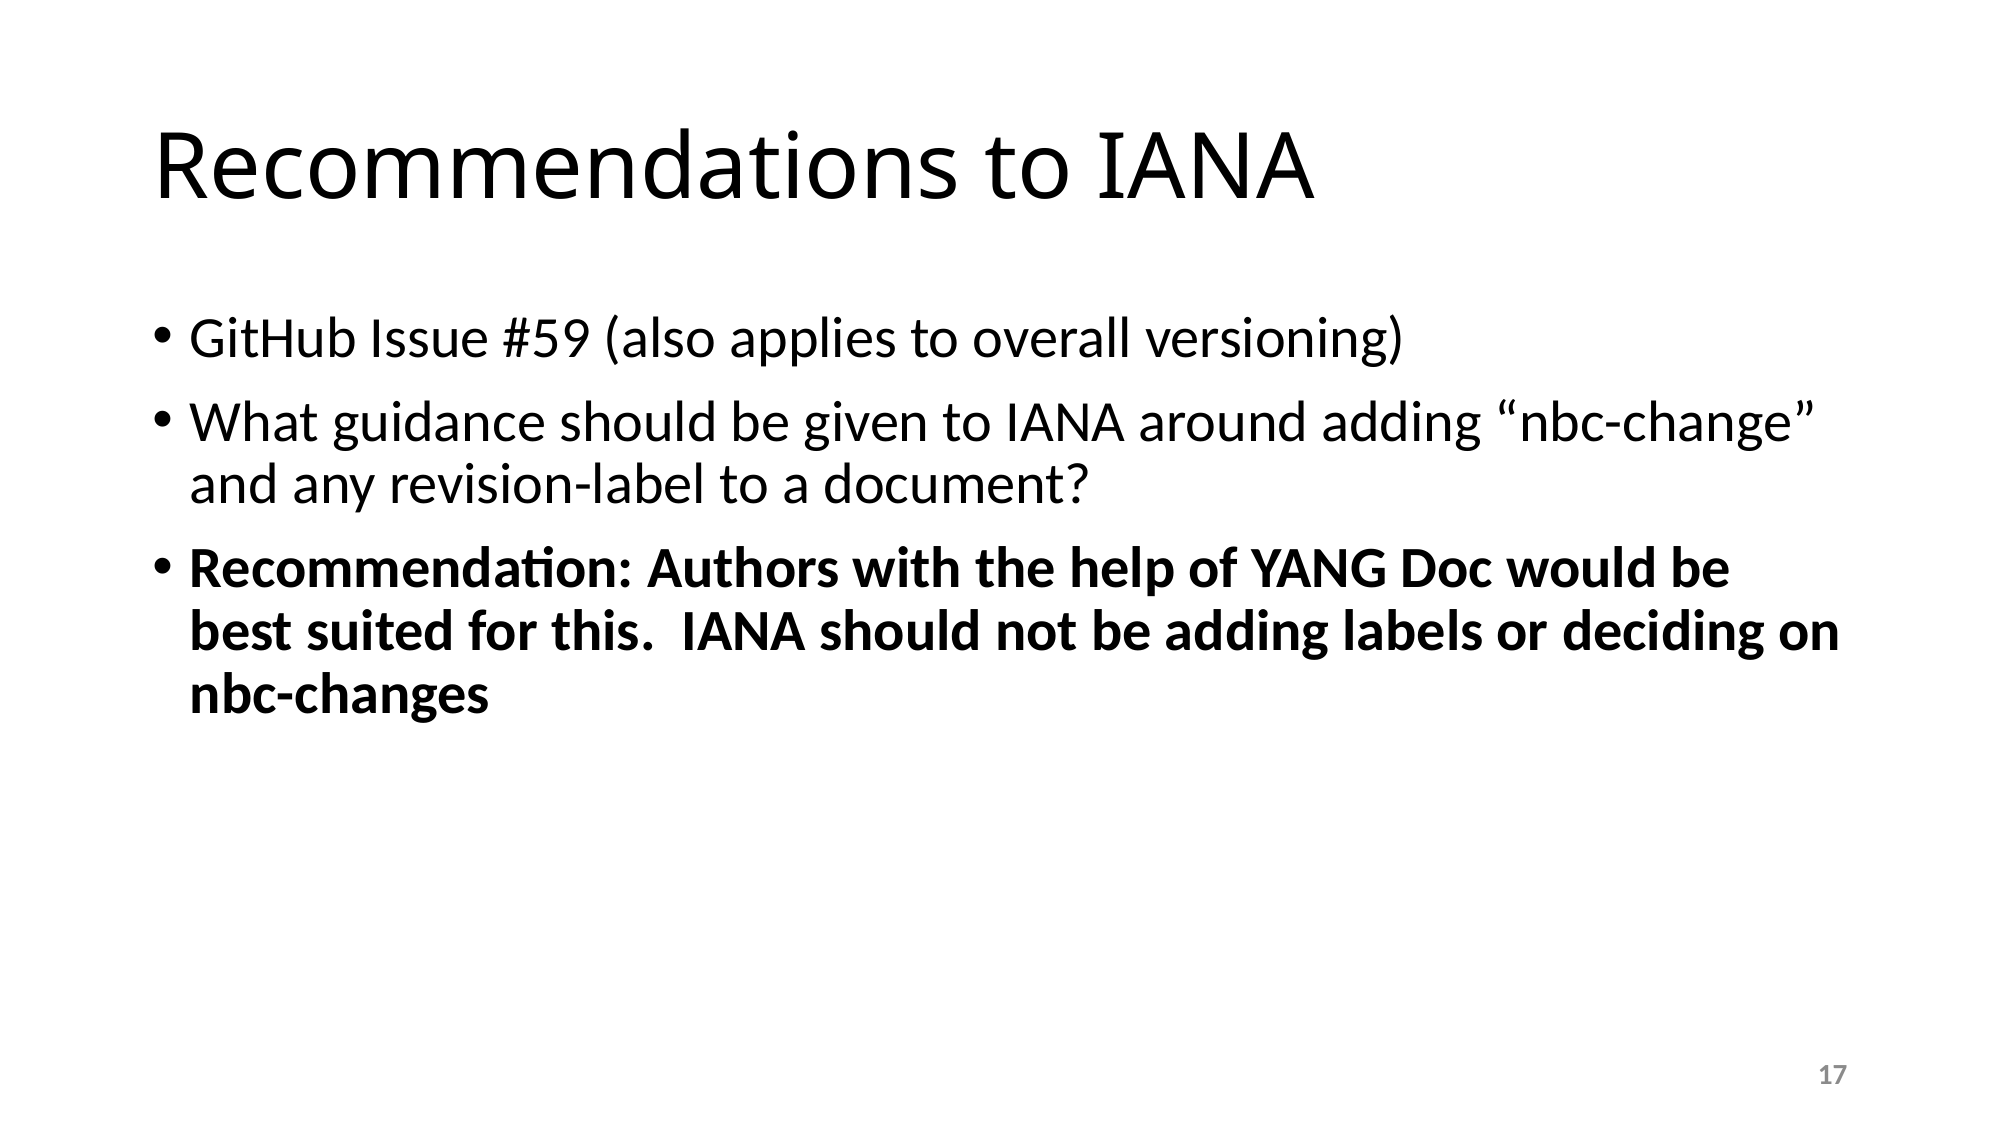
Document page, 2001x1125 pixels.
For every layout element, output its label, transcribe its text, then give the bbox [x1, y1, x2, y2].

slide_number 17 [1412, 1042, 1863, 1103]
list GitHub Issue #59 (also applies to overall versioning) What guidance should be given to IANA around adding “nbc-change” and any revision-label to a document? Recommendation: Authors with the help of YANG Doc would be best suited for this. IANA should not be adding labels or deciding on nbc-changes [137, 299, 1863, 1014]
title Recommendations to IANA [137, 59, 1863, 278]
